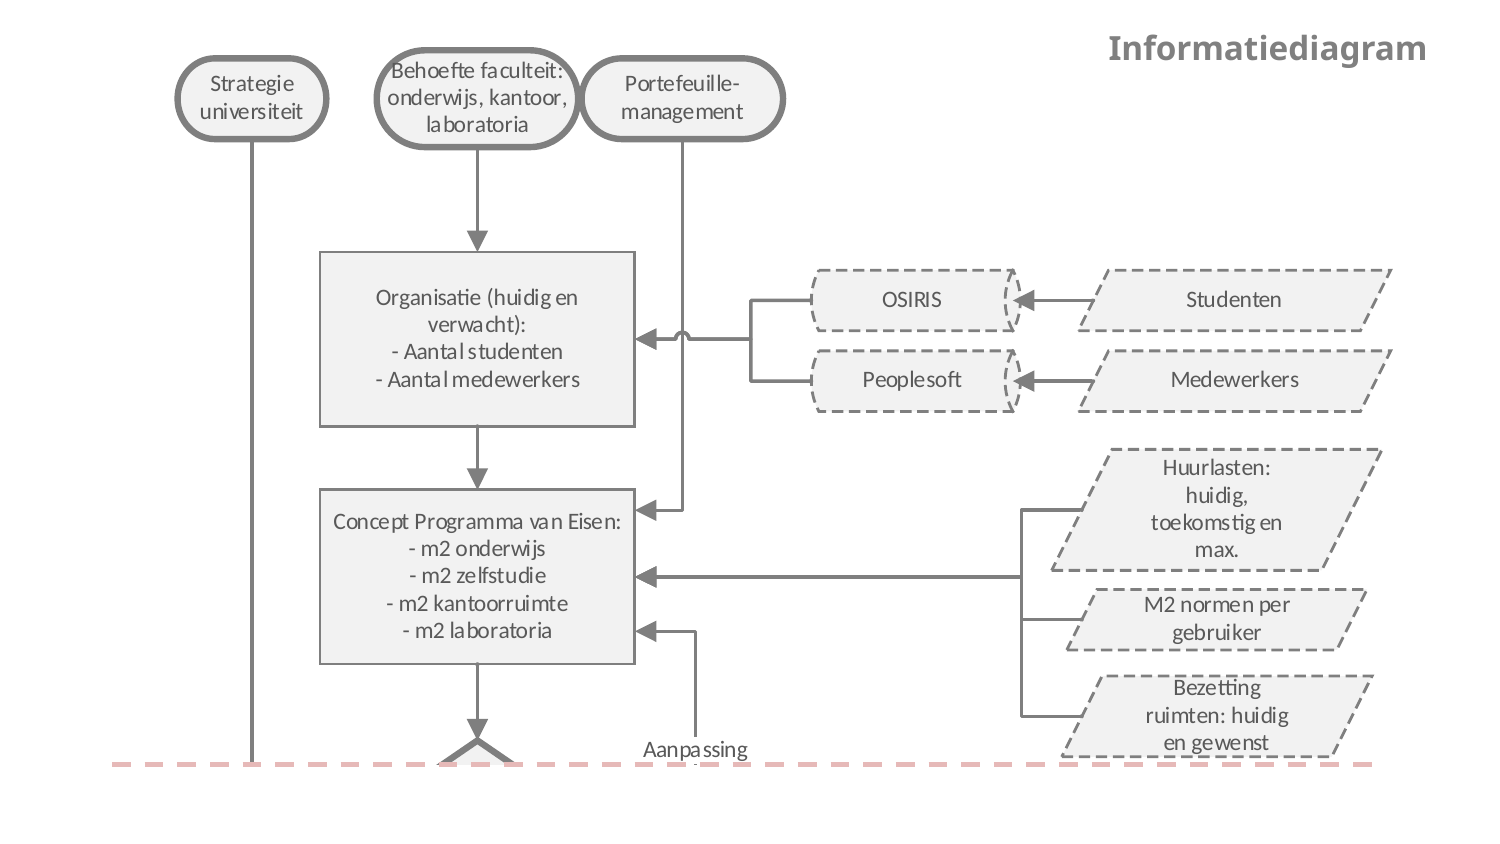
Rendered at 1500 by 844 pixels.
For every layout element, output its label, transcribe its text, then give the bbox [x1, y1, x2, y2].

text_box Informatiediagram [84, 20, 1444, 95]
picture [170, 43, 1412, 765]
